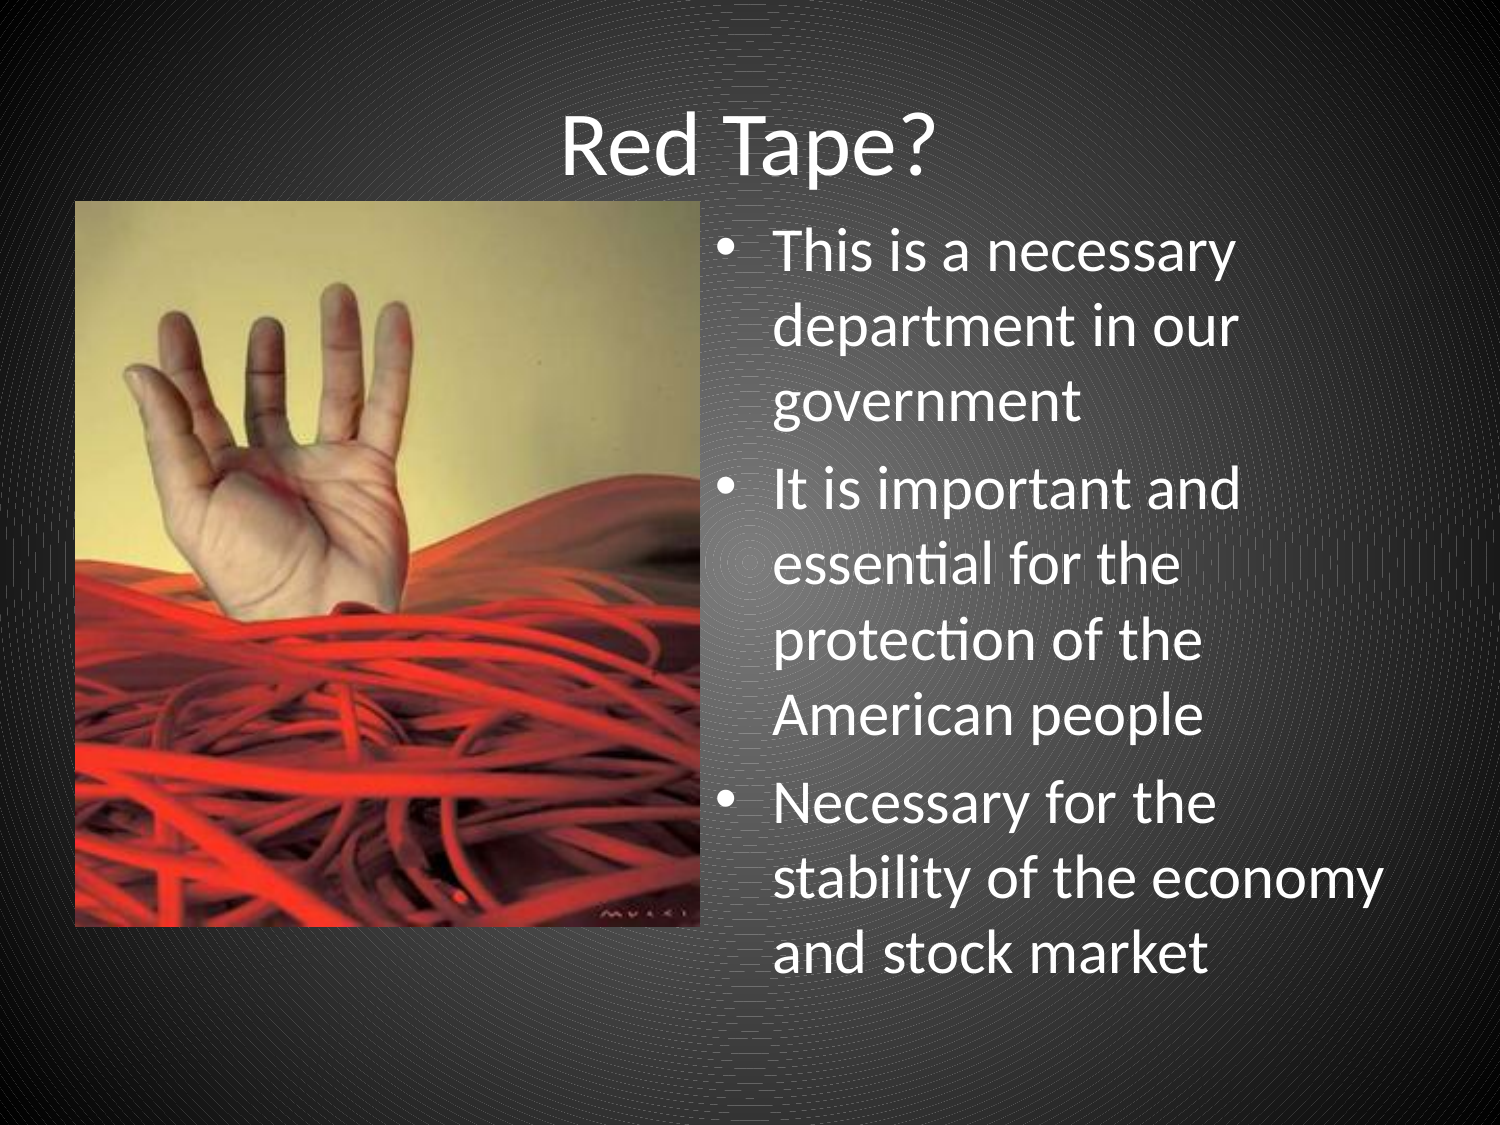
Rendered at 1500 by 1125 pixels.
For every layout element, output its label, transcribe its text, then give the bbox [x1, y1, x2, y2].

picture [74, 200, 701, 927]
list This is a necessary department in our government It is important and essential for the protection of the American people Necessary for the stability of the economy and stock market [699, 201, 1425, 1005]
title Red Tape? [75, 45, 1425, 201]
